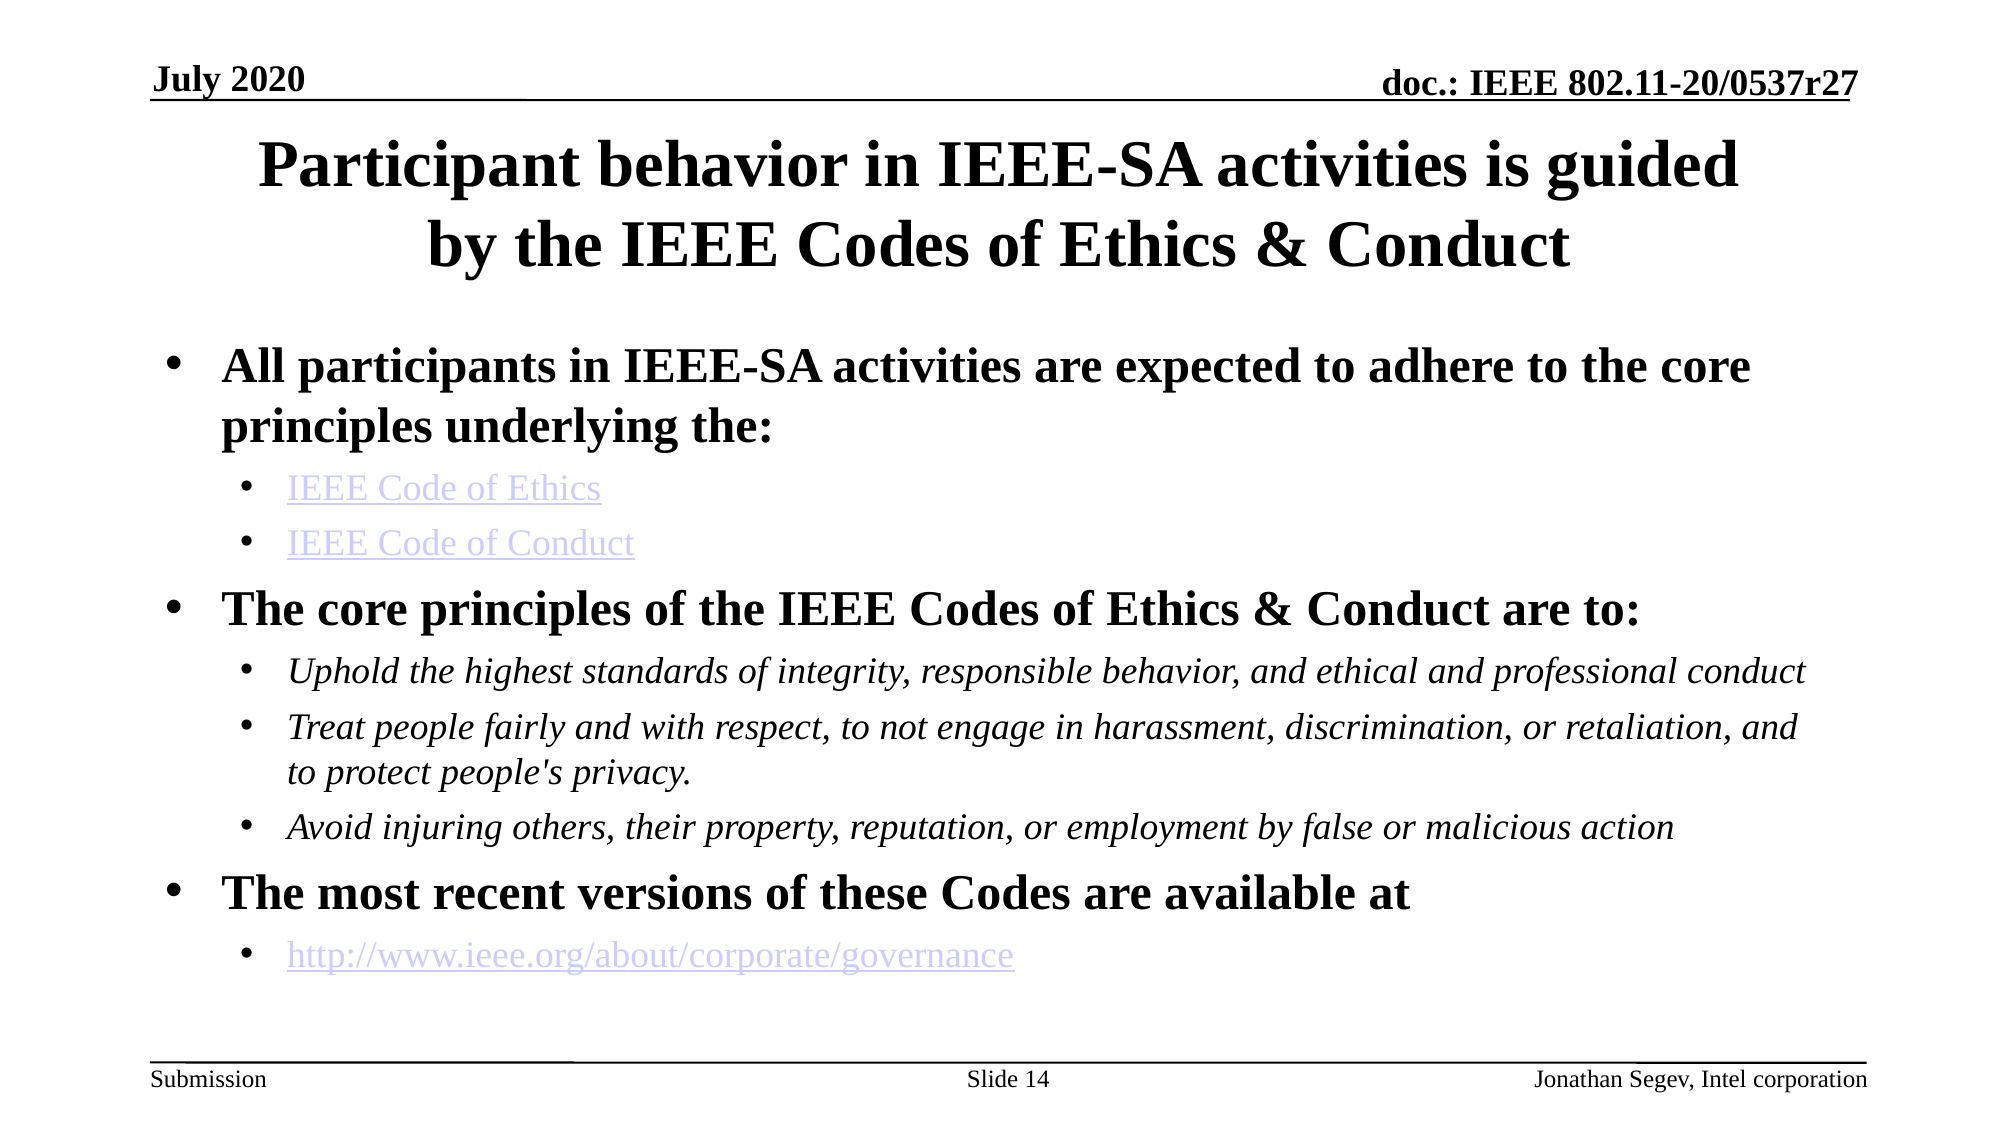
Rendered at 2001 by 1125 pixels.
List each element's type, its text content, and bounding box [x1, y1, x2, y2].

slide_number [152, 54, 563, 100]
list All participants in IEEE-SA activities are expected to adhere to the core principles underlying the: IEEE Code of Ethics IEEE Code of Conduct The core principles of the IEEE Codes of Ethics & Conduct are to: Uphold the highest standards of integrity, responsible behavior, and ethical and professional conduct Treat people fairly and with respect, to not engage in harassment, discrimination, or retaliation, and to protect people's privacy. Avoid injuring others, their property, reputation, or employment by false or malicious action The most recent versions of these Codes are available at http://www.ieee.org/about/corporate/governance [149, 324, 1850, 1000]
footer Jonathan Segev, Intel corporation [1171, 1061, 1869, 1093]
slide_number Slide 14 [950, 1061, 1067, 1123]
title Participant behavior in IEEE-SA activities is guided by the IEEE Codes of Ethics & Conduct [149, 112, 1850, 288]
